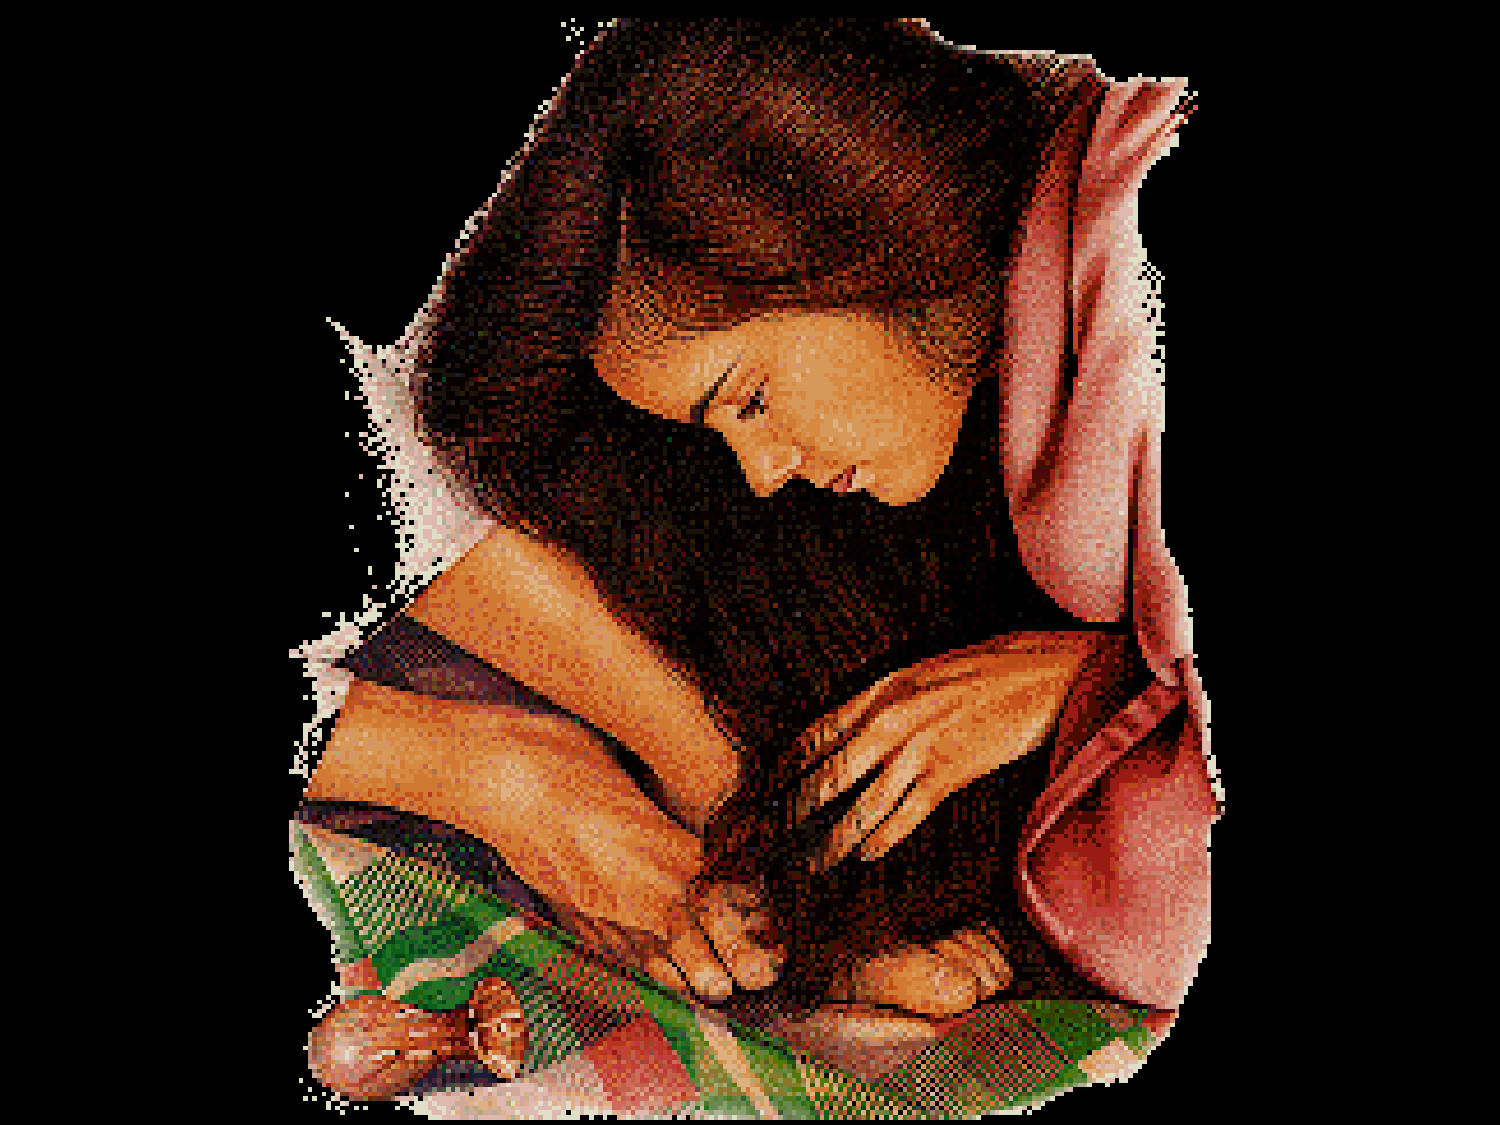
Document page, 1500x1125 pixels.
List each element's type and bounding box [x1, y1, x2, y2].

picture [253, 18, 1258, 1120]
